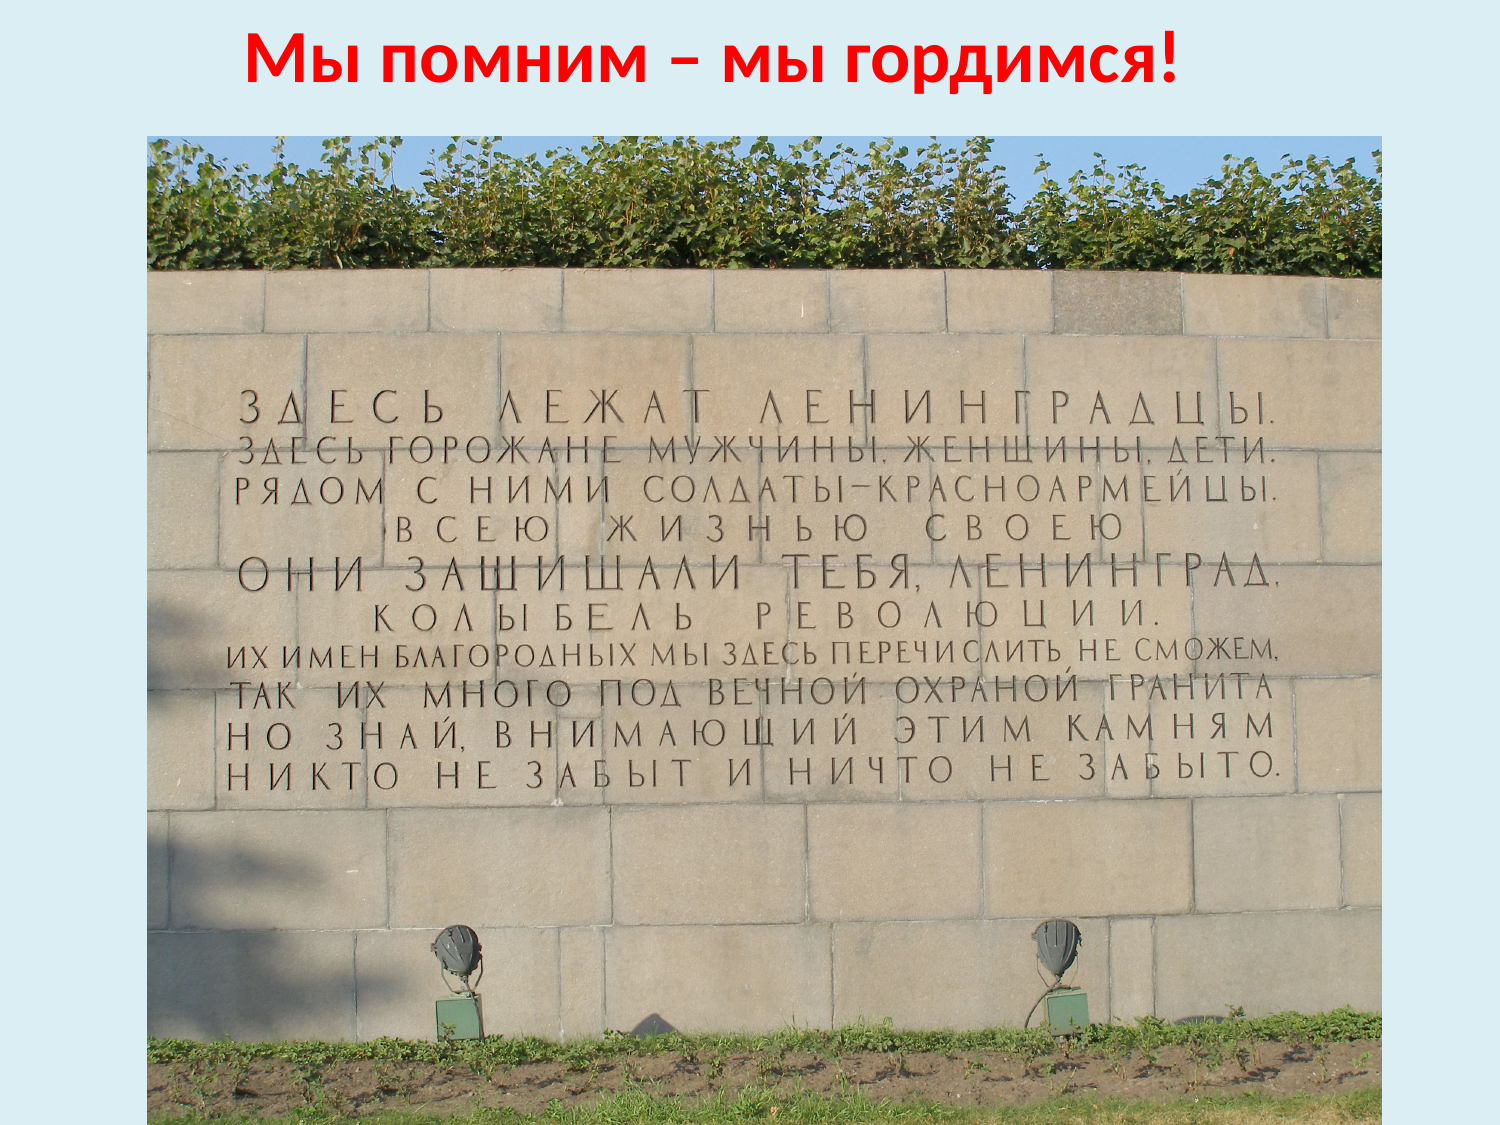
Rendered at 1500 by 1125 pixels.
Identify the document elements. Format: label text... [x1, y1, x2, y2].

text_box Мы помним – мы гордимся! [228, 0, 1198, 105]
picture [147, 136, 1382, 1125]
